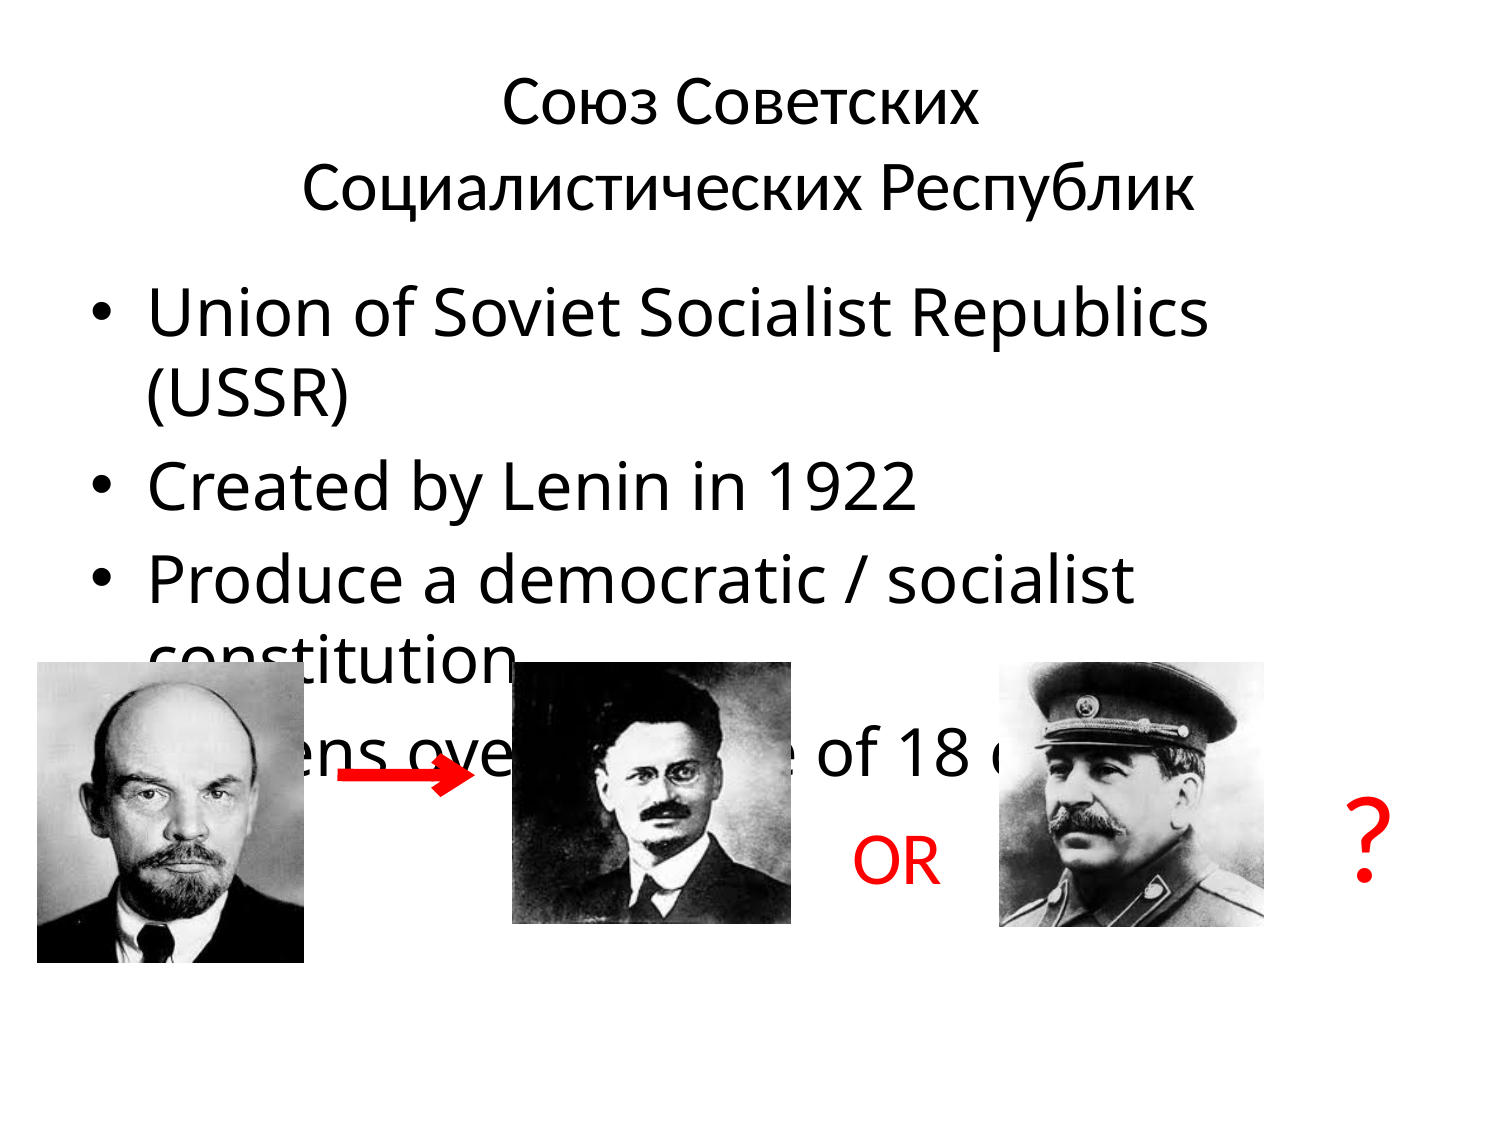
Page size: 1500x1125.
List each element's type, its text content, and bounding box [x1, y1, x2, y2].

picture [512, 662, 791, 924]
text_box OR [837, 712, 994, 908]
text_box ? [1325, 749, 1450, 915]
list Union of Soviet Socialist Republics (USSR) Created by Lenin in 1922 Produce a democratic / socialist constitution Citizens over the age of 18 can vote [75, 262, 1425, 1005]
picture [999, 662, 1265, 927]
picture [37, 662, 304, 963]
title Союз Советских Социалистических Республик [75, 45, 1425, 233]
